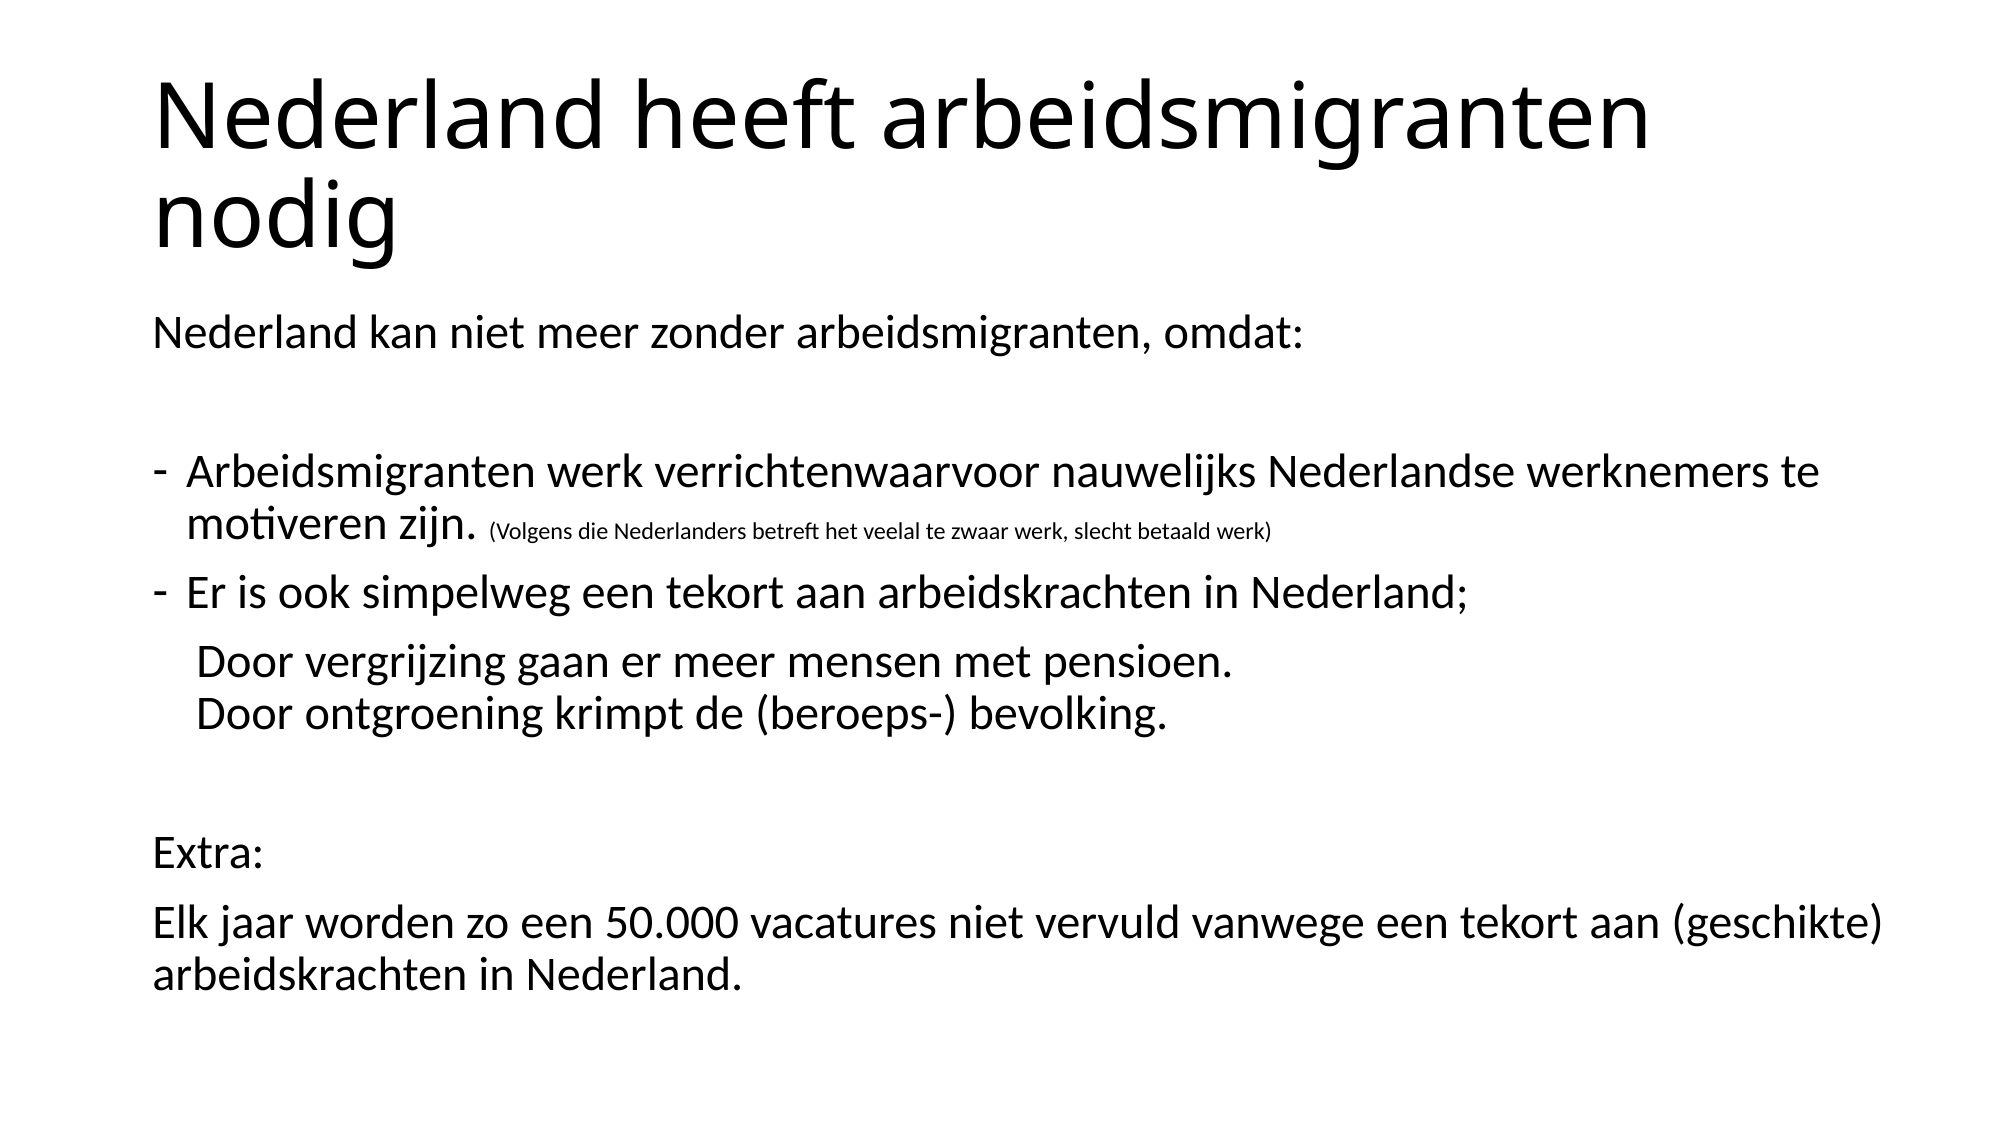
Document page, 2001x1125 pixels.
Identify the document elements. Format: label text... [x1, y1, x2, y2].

list Nederland kan niet meer zonder arbeidsmigranten, omdat: Arbeidsmigranten werk verrichtenwaarvoor nauwelijks Nederlandse werknemers te motiveren zijn. (Volgens die Nederlanders betreft het veelal te zwaar werk, slecht betaald werk) Er is ook simpelweg een tekort aan arbeidskrachten in Nederland; Door vergrijzing gaan er meer mensen met pensioen. Door ontgroening krimpt de (beroeps-) bevolking. Extra: Elk jaar worden zo een 50.000 vacatures niet vervuld vanwege een tekort aan (geschikte) arbeidskrachten in Nederland. [137, 299, 1918, 1014]
title Nederland heeft arbeidsmigranten nodig [137, 59, 1863, 278]
